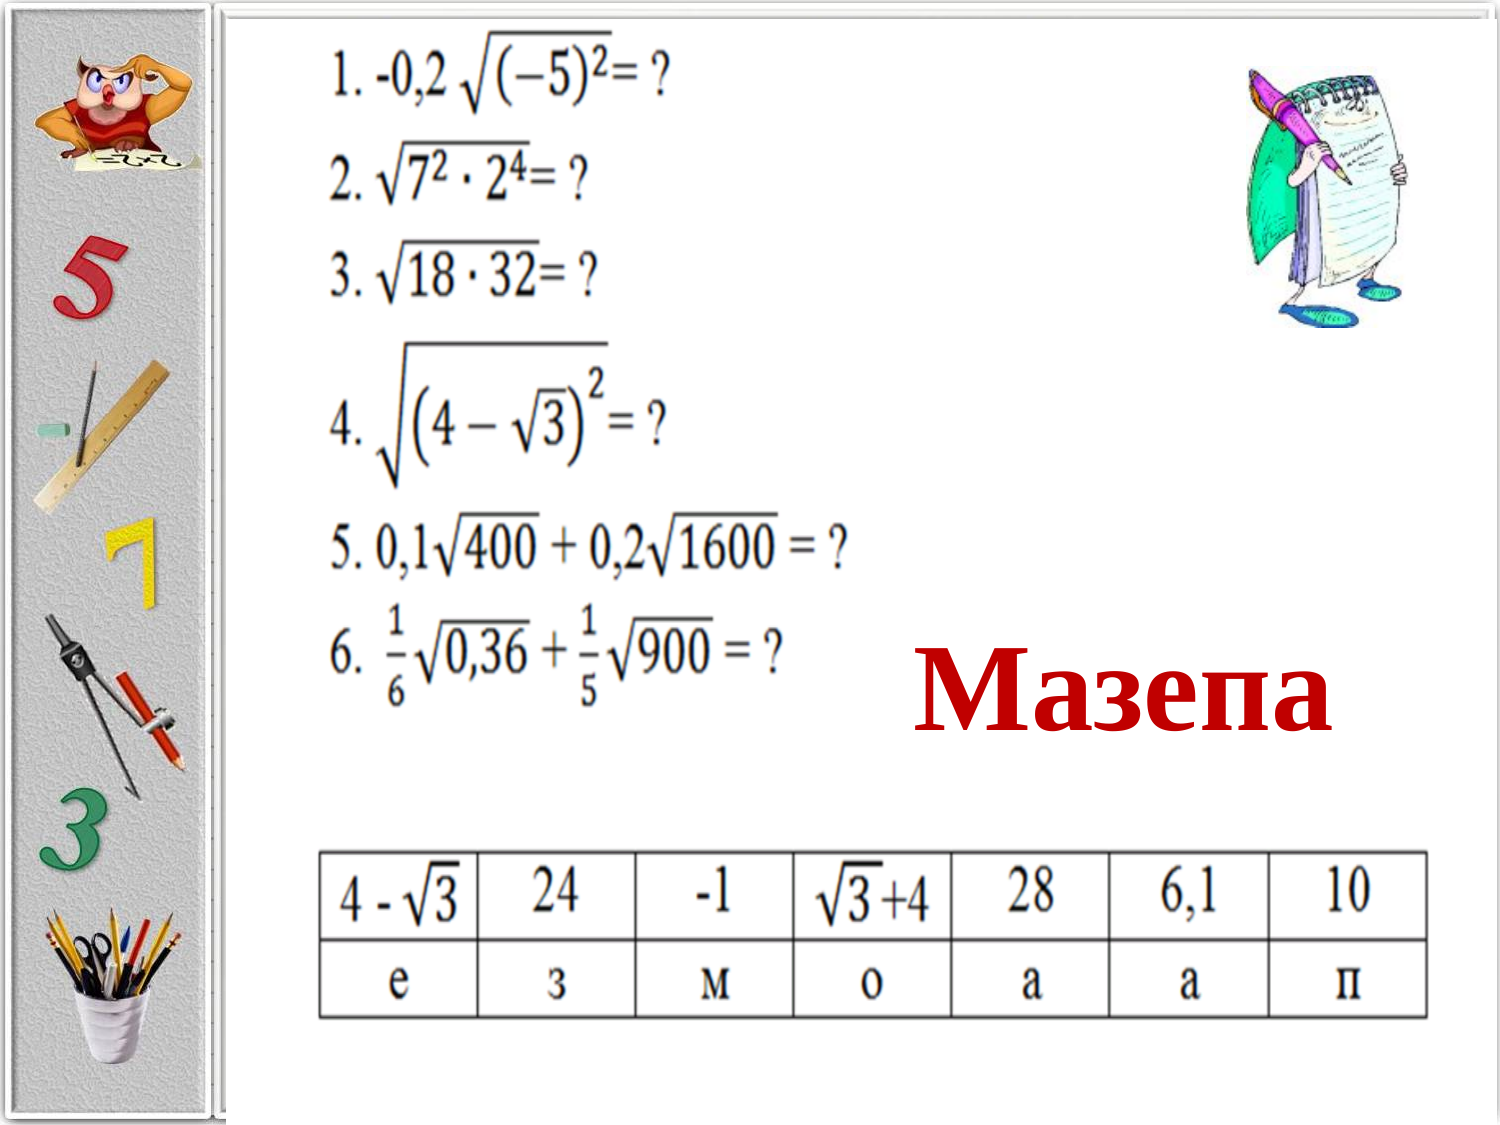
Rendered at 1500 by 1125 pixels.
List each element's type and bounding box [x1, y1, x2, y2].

title [183, 1, 1483, 928]
picture [0, 0, 1500, 1125]
